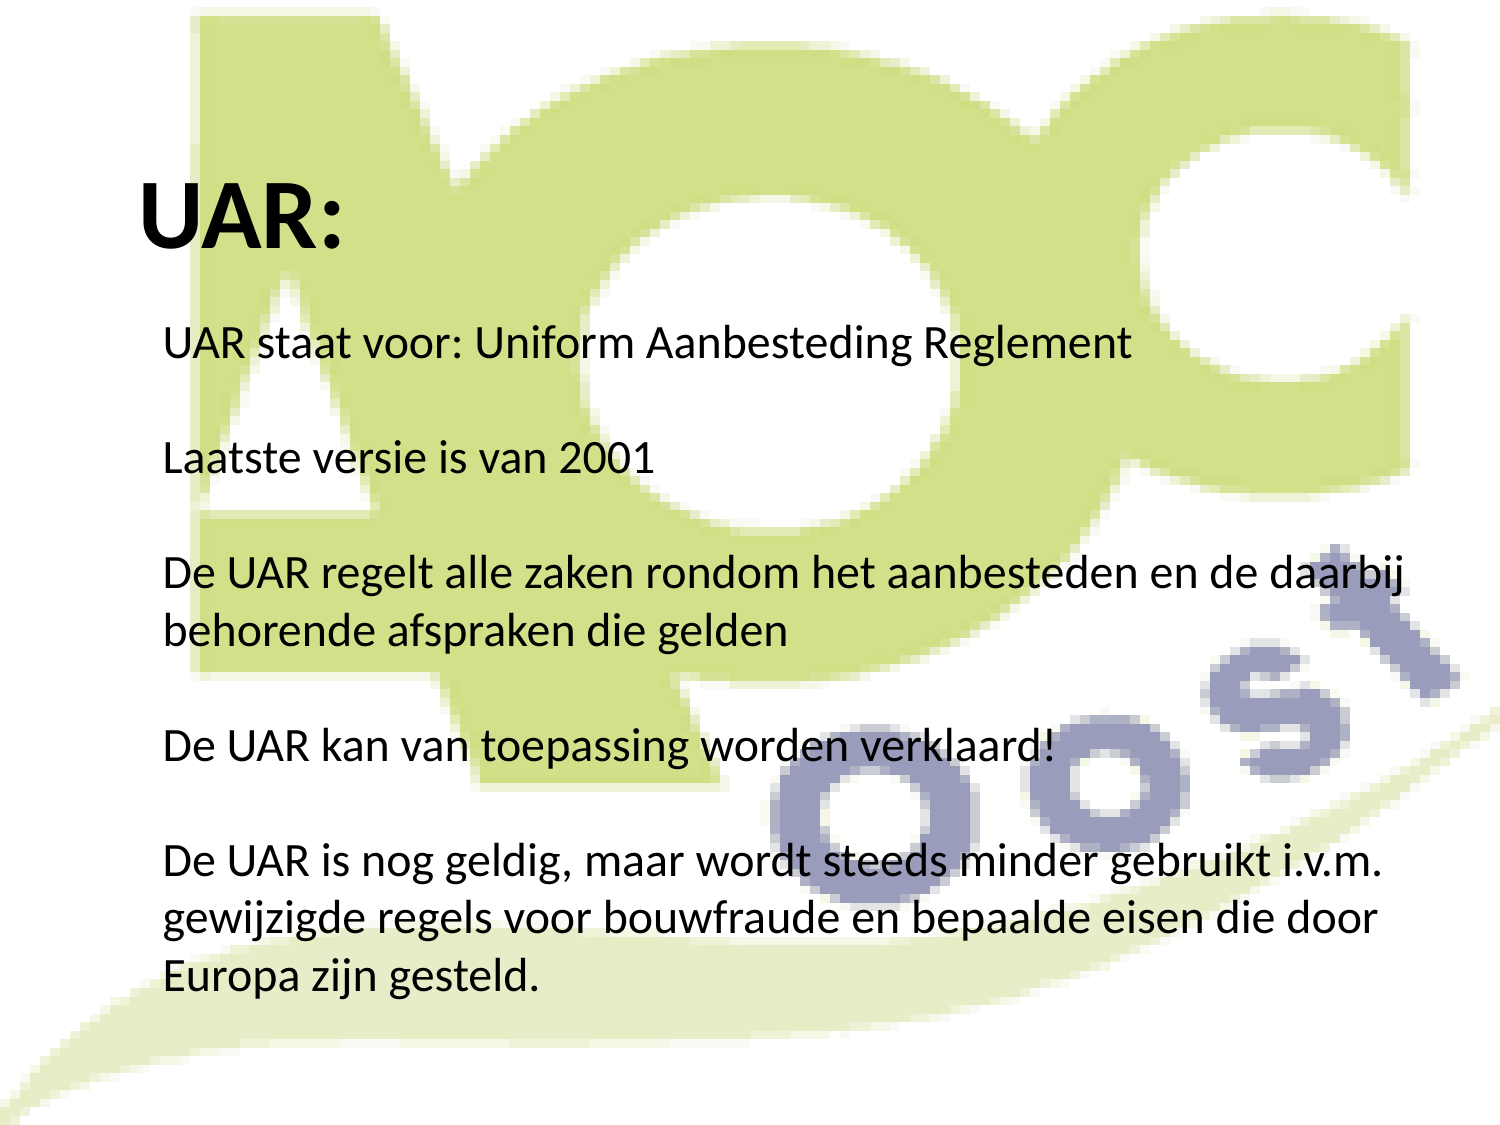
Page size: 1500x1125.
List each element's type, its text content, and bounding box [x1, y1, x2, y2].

text_box UAR staat voor: Uniform Aanbesteding Reglement Laatste versie is van 2001 De UAR regelt alle zaken rondom het aanbesteden en de daarbij behorende afspraken die gelden De UAR kan van toepassing worden verklaard! De UAR is nog geldig, maar wordt steeds minder gebruikt i.v.m. gewijzigde regels voor bouwfraude en bepaalde eisen die door Europa zijn gesteld. [147, 302, 1424, 1012]
title UAR: [123, 125, 1282, 291]
